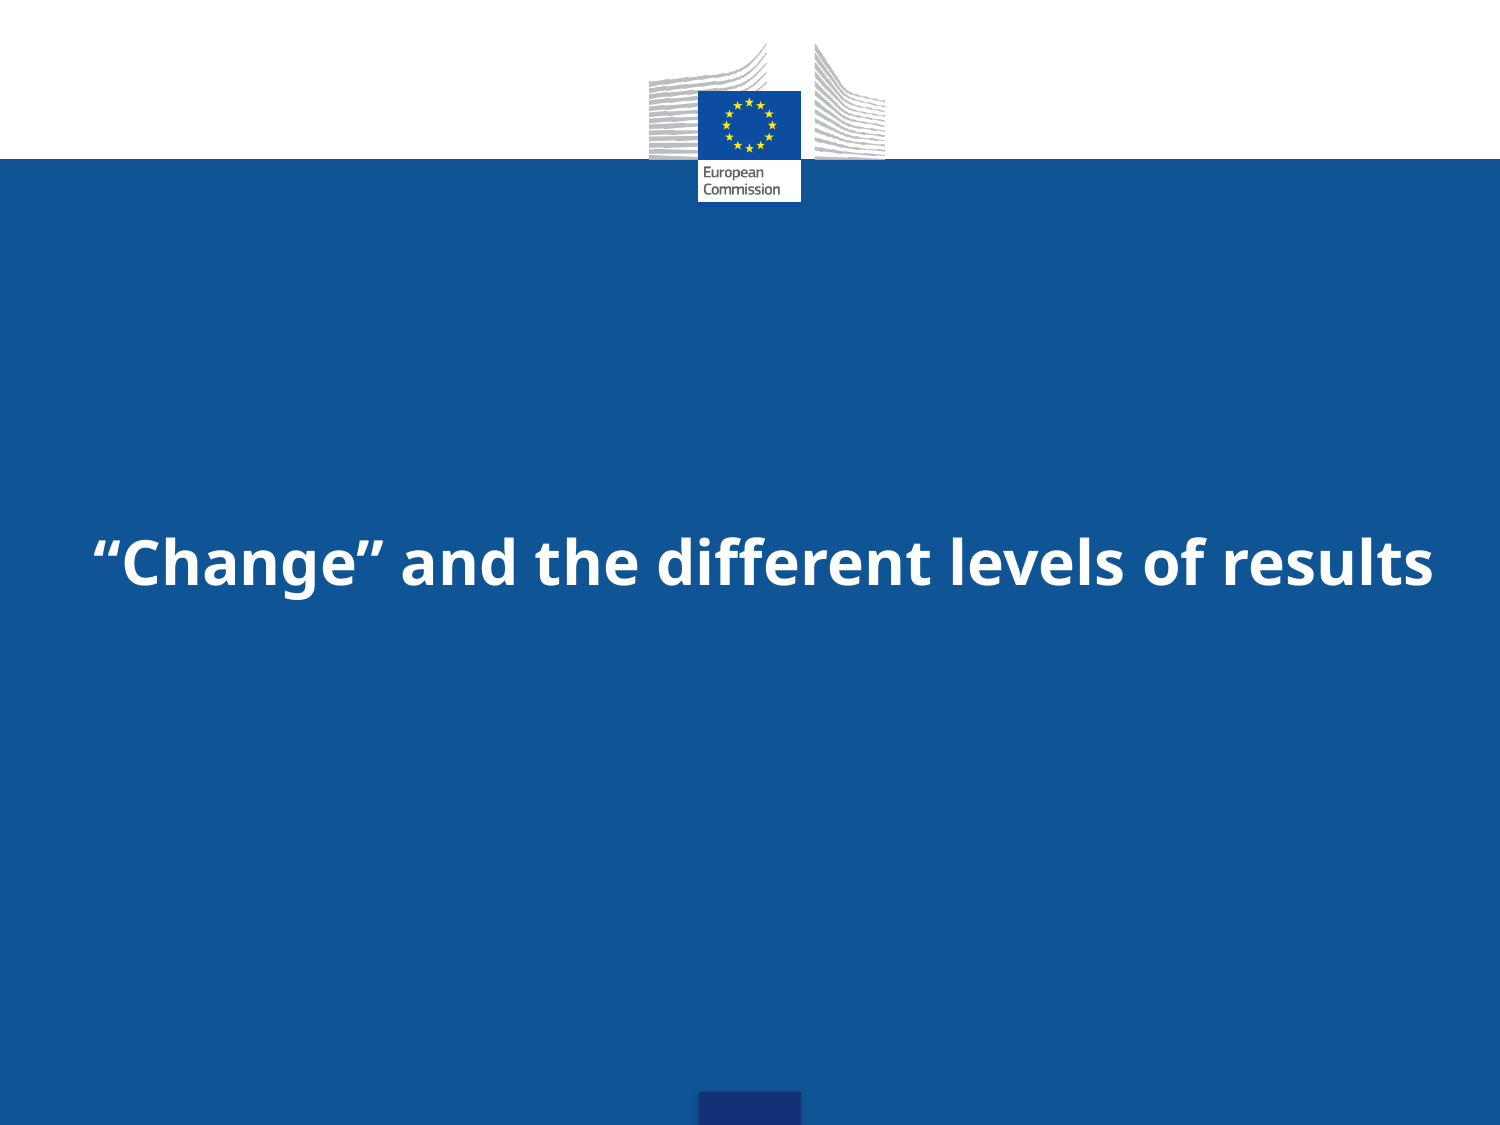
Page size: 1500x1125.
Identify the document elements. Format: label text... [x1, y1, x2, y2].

subtitle “Change” and the different levels of results [64, 514, 1465, 800]
